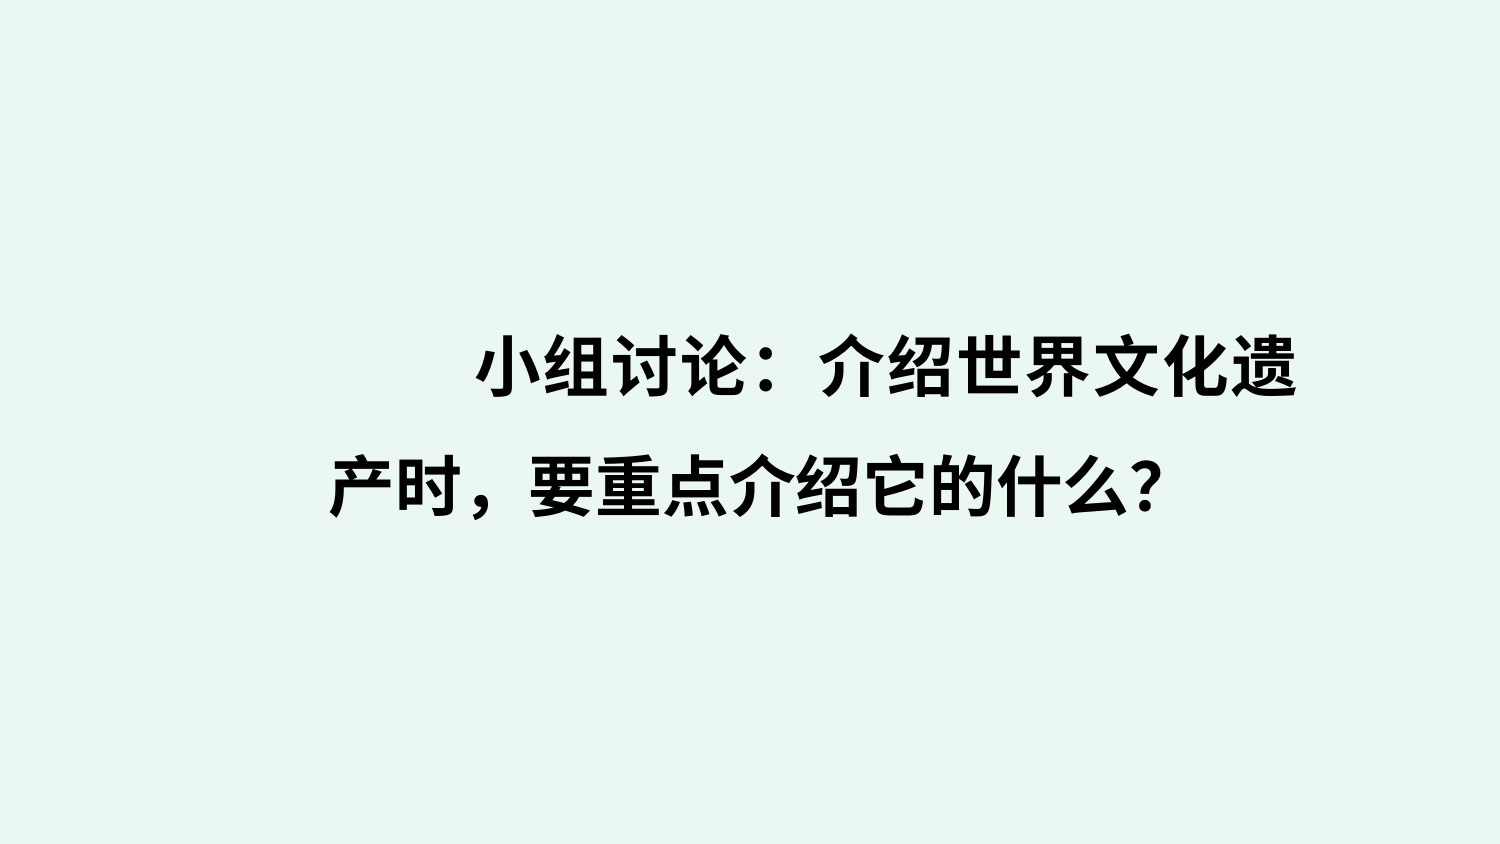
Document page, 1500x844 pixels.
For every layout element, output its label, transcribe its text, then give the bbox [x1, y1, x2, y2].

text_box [348, 309, 1281, 501]
text_box 点评：随着小作者的文字去颐和园游览，仿佛在我们眼前展现出了一幅清晰的颐和园美景，它让我们既了解了颐和园的各个景点特点，又从中领悟着每个景点中富有人文色彩的文化，真是美不胜收！小作者用比喻修辞描述事物，如“昆明湖多美呀！静得像一面镜子，绿的像一块碧绿的圆盘，游船画舫在湖面慢慢地滑过，几乎不留一点儿痕迹。”形象生动地表现了昆明湖的美丽。 [345, 307, 1284, 504]
text_box 小组讨论：介绍世界文化遗产时，要重点介绍它的什么？ [353, 314, 1276, 496]
